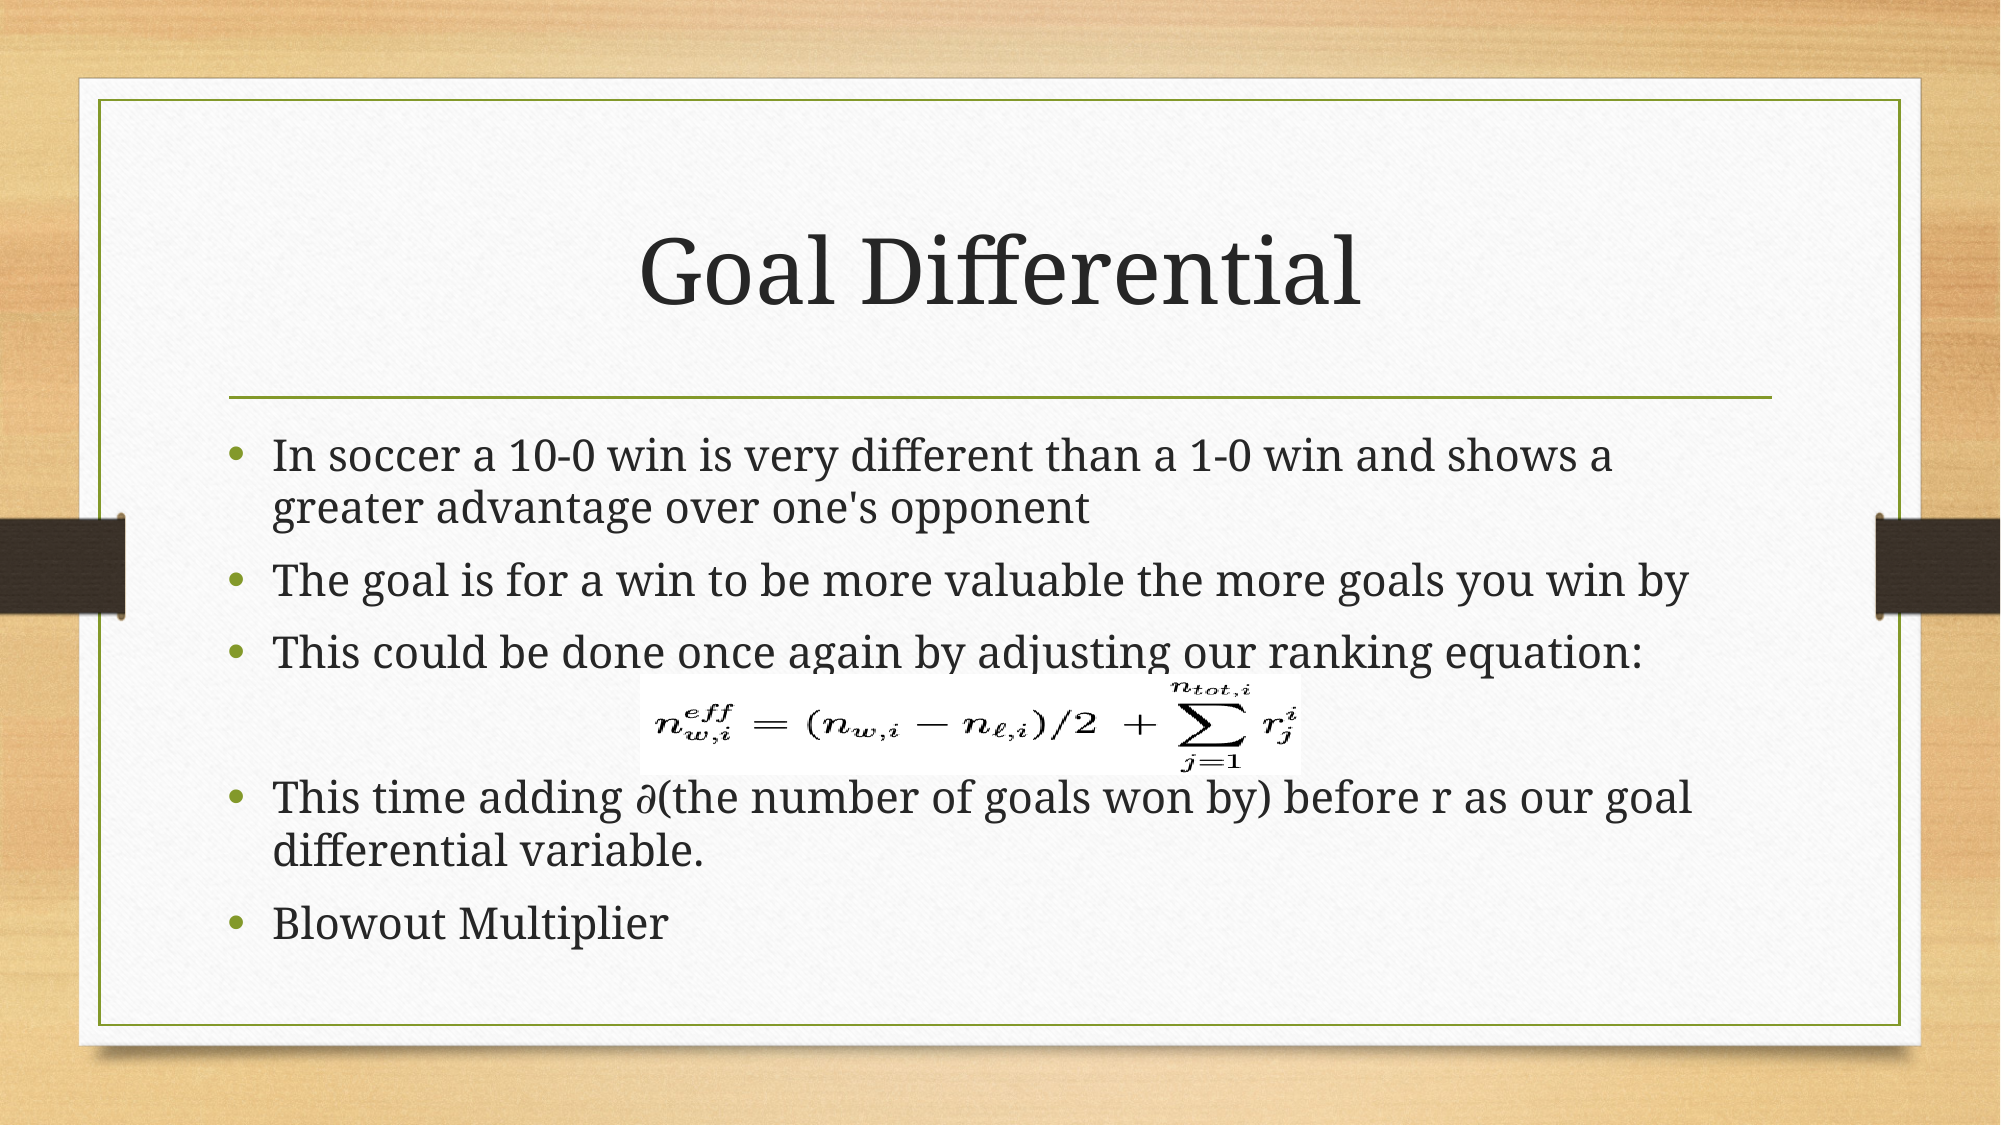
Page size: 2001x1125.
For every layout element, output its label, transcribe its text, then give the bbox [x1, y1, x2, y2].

title Goal Differential [212, 161, 1788, 375]
picture [0, 0, 2001, 1125]
list In soccer a 10-0 win is very different than a 1-0 win and shows a greater advantage over one's opponent The goal is for a win to be more valuable the more goals you win by This could be done once again by adjusting our ranking equation: This time adding ∂(the number of goals won by) before r as our goal differential variable. Blowout Multiplier [212, 419, 1788, 964]
